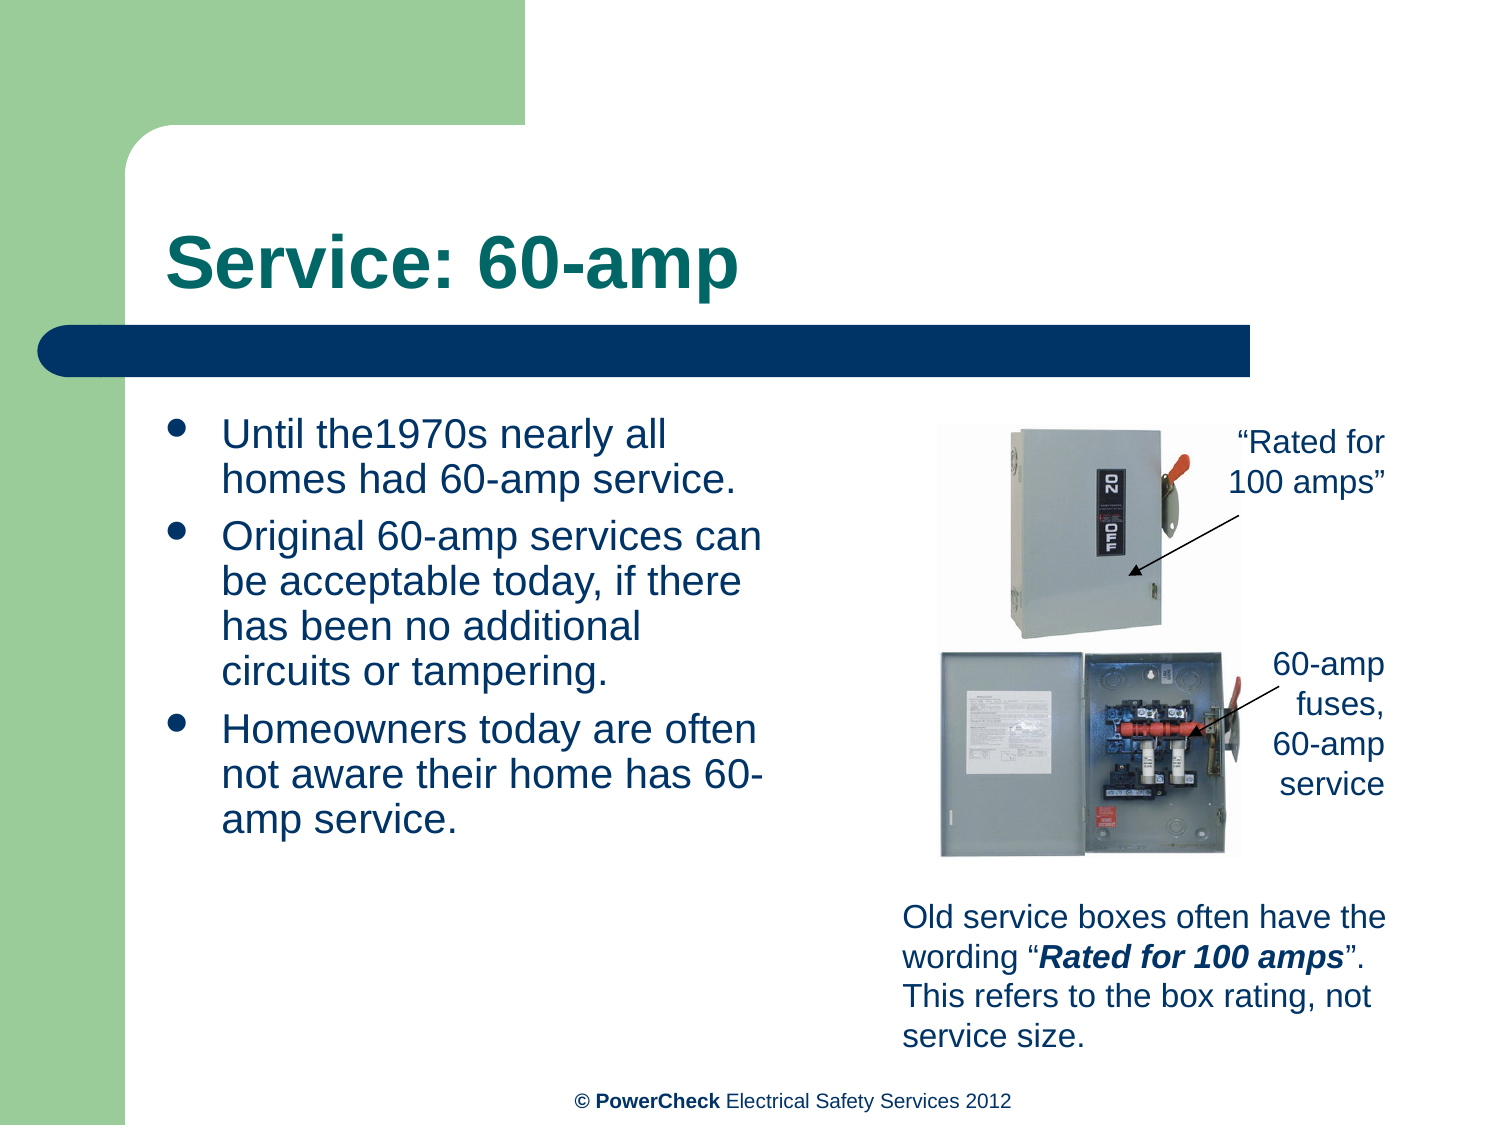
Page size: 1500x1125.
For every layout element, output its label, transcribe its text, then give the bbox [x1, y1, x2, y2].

text_box “Rated for 100 amps” [1200, 412, 1400, 507]
footer © PowerCheck Electrical Safety Services 2012 [469, 1079, 1117, 1121]
text_box Old service boxes often have the wording “Rated for 100 amps”. This refers to the box rating, not service size. [887, 887, 1450, 1062]
text_box 60-amp fuses, 60-amp service [1284, 634, 1400, 810]
title Service: 60-amp [150, 125, 1463, 313]
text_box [937, 424, 1280, 858]
list Until the1970s nearly all homes had 60-amp service. Original 60-amp services can be acceptable today, if there has been no additional circuits or tampering. Homeowners today are often not aware their home has 60-amp service. [150, 404, 794, 1088]
